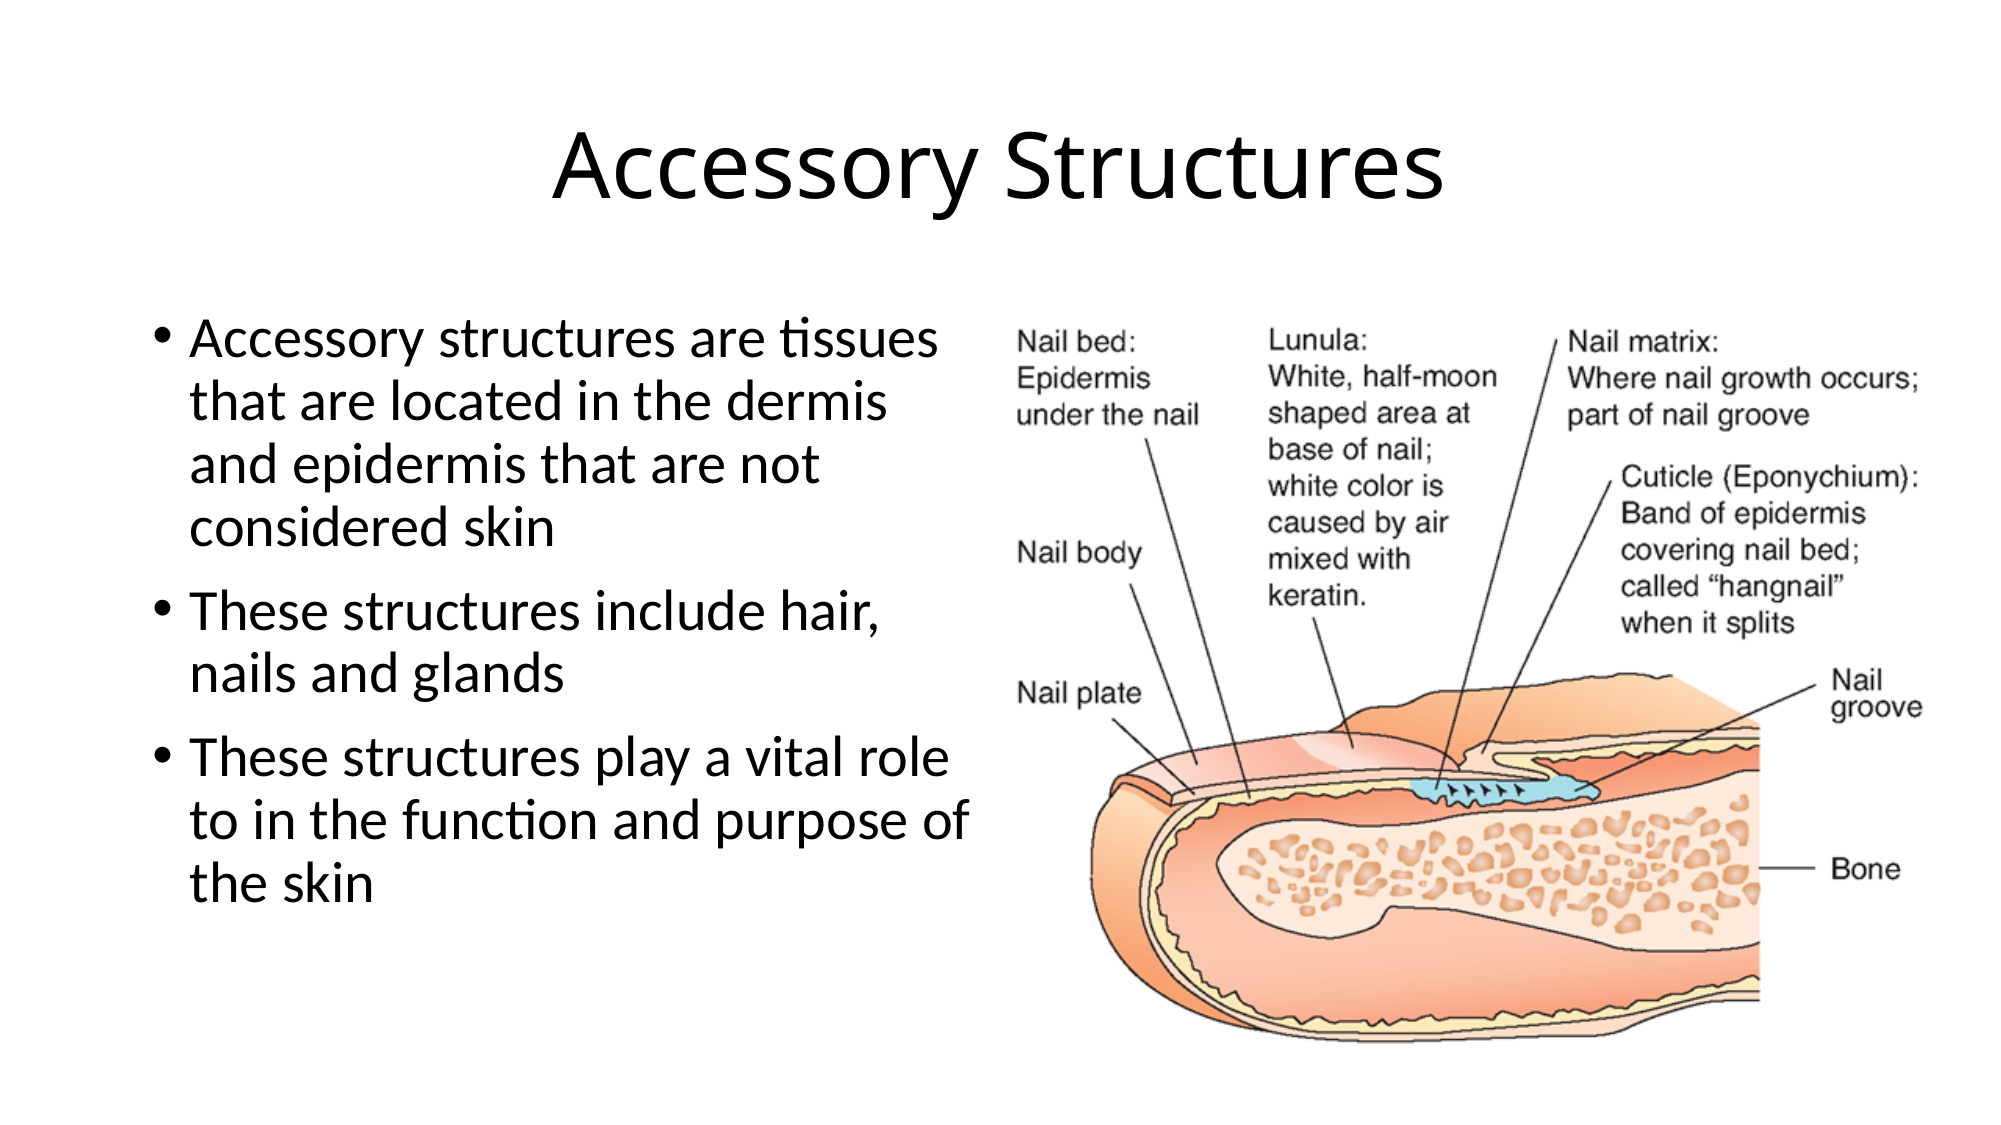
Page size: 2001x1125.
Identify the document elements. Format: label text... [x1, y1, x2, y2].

picture [999, 299, 1936, 1050]
list Accessory structures are tissues that are located in the dermis and epidermis that are not considered skin These structures include hair, nails and glands These structures play a vital role to in the function and purpose of the skin [137, 299, 988, 1014]
title Accessory Structures [137, 59, 1863, 278]
